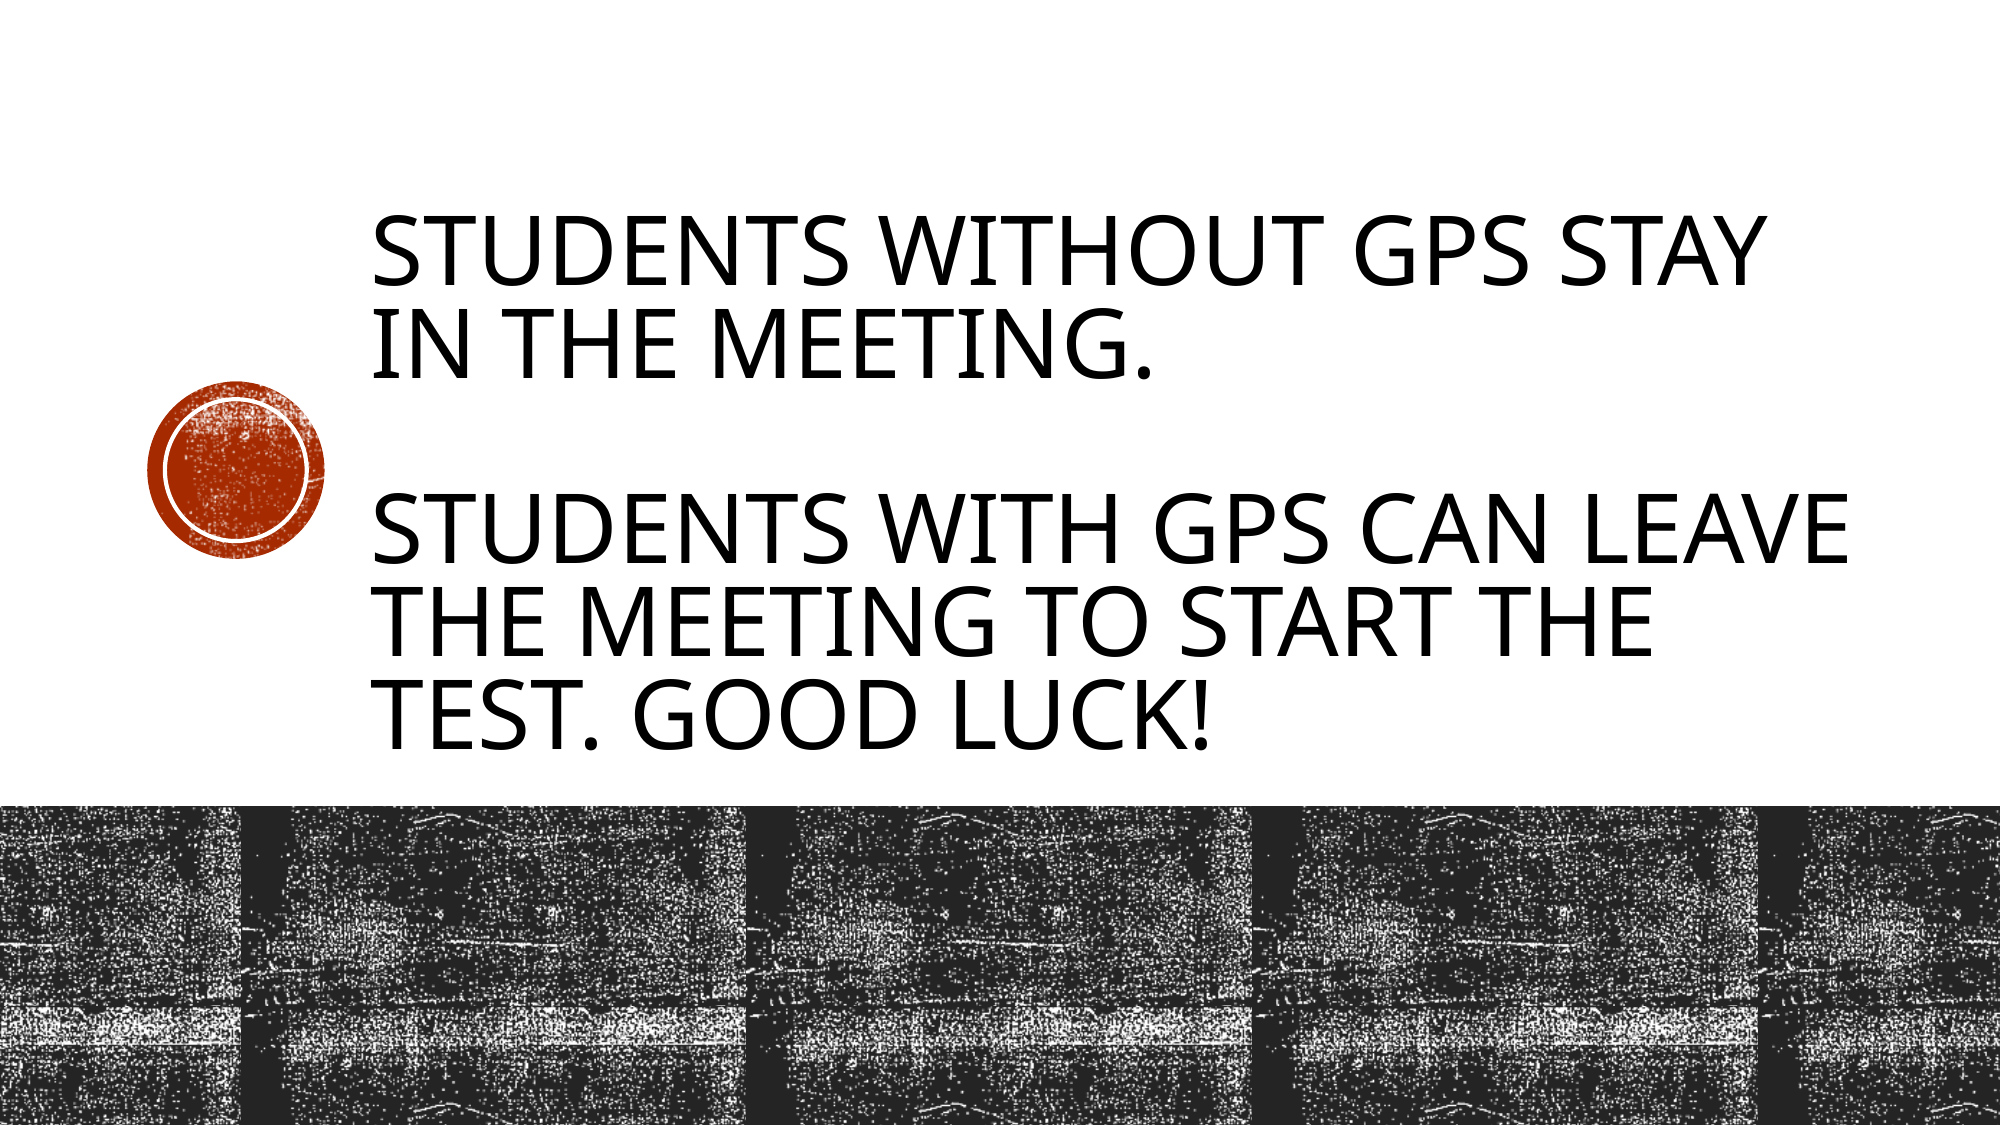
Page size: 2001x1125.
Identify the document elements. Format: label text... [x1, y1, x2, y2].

title Students without GPS stay in the meeting. Students with GPS can leave the meeting to start the test. Good luck! [355, 201, 1878, 779]
